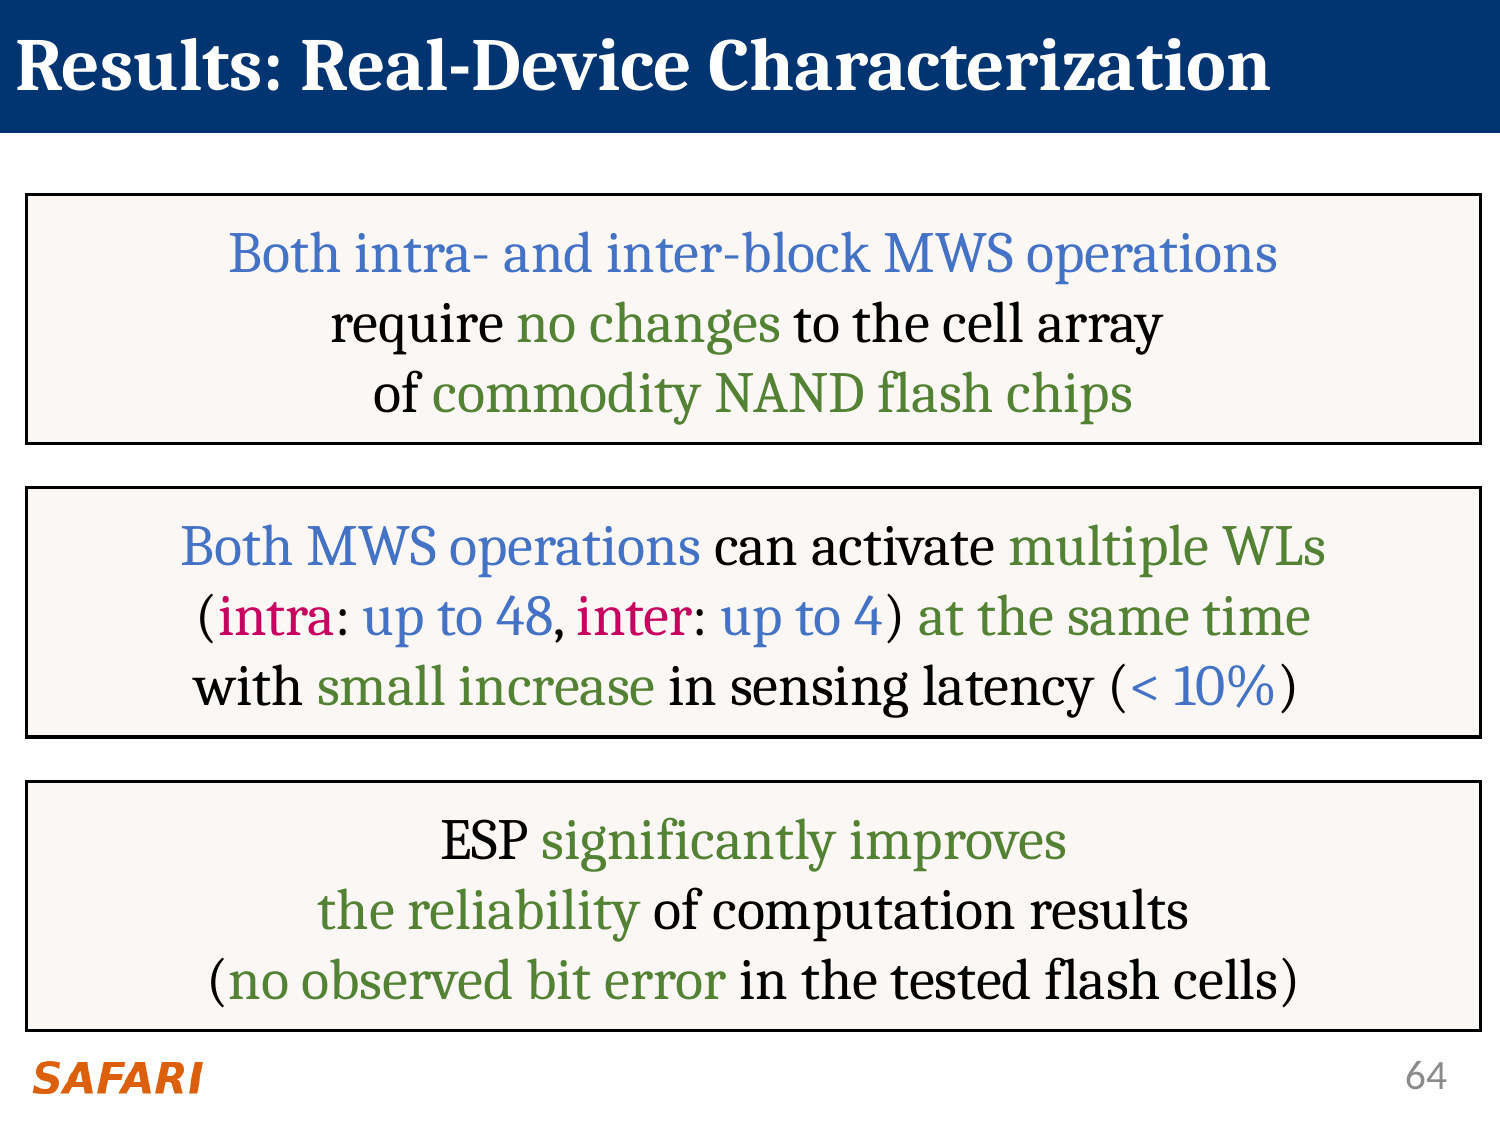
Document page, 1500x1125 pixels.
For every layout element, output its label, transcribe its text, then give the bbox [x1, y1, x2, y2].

title Results: Real-Device Characterization [0, 0, 1500, 133]
picture [31, 1052, 209, 1104]
text_box ESP significantly improves the reliability of computation results (no observed bit error in the tested flash cells) [26, 780, 1481, 1032]
text_box Both MWS operations can activate multiple WLs (intra: up to 48, inter: up to 4) at the same time with small increase in sensing latency (< 10%) [26, 487, 1481, 738]
text_box Both intra- and inter-block MWS operations require no changes to the cell array of commodity NAND flash chips [26, 193, 1481, 444]
